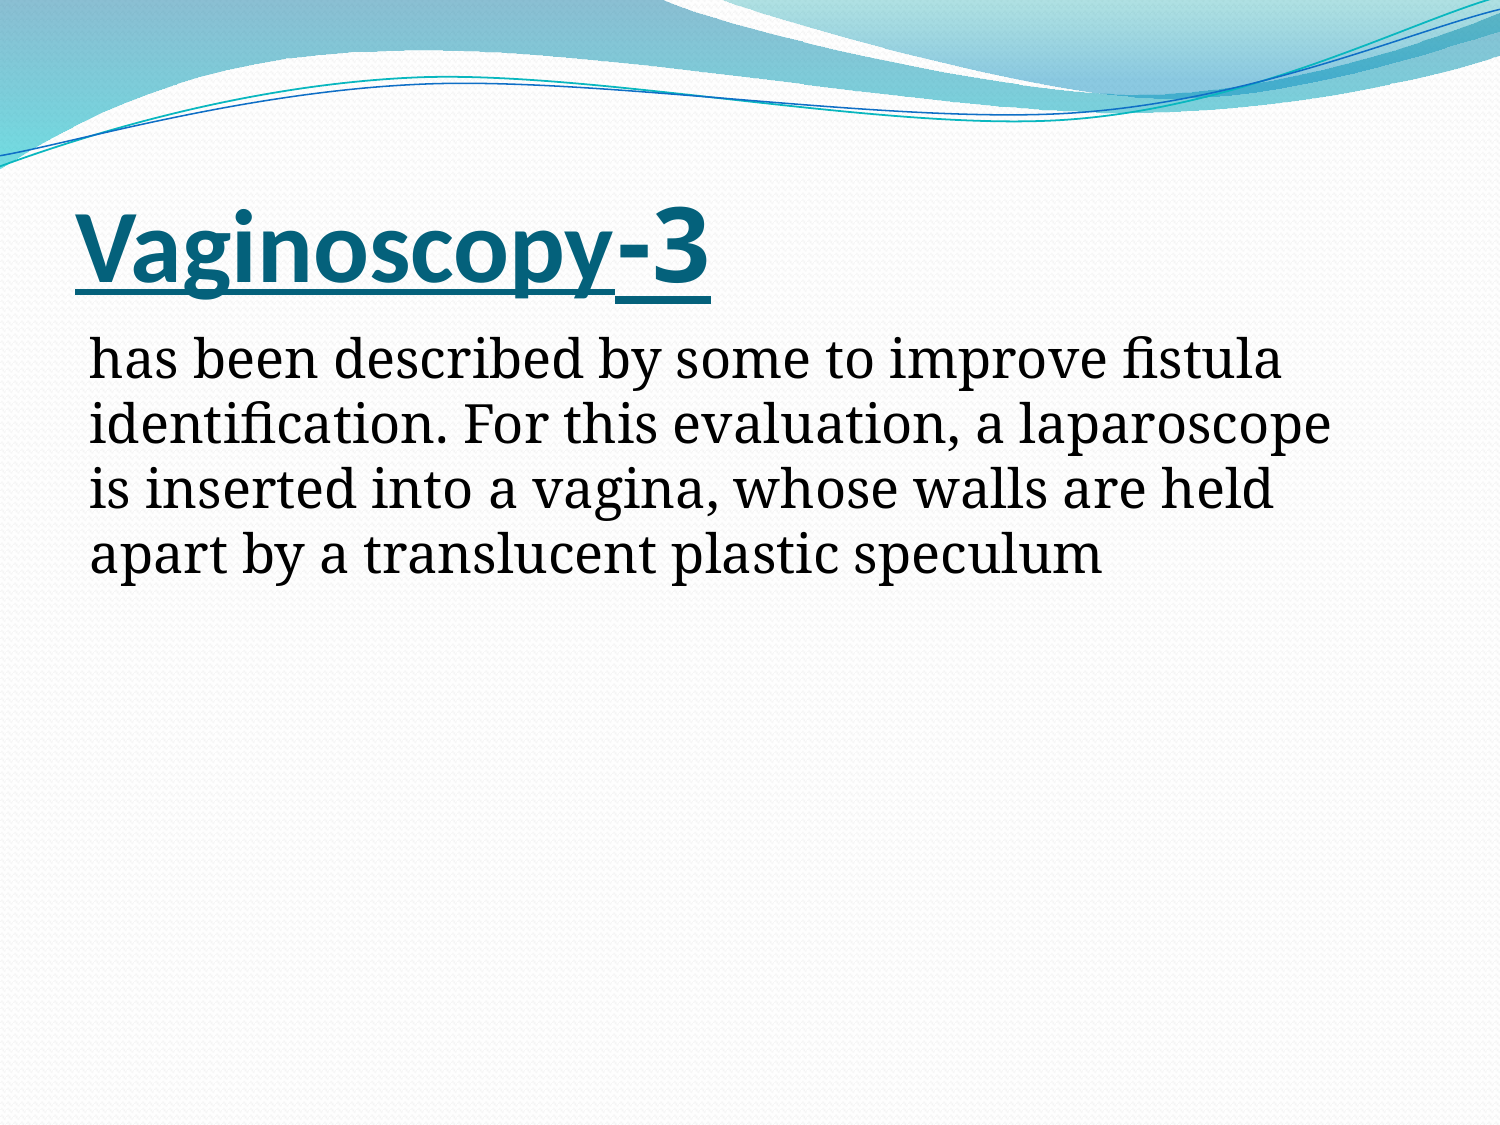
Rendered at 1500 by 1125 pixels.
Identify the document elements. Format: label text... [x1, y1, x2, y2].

list has been described by some to improve fistula identification. For this evaluation, a laparoscope is inserted into a vagina, whose walls are held apart by a translucent plastic speculum [75, 317, 1425, 1038]
title 3-Vaginoscopy [75, 115, 1425, 303]
